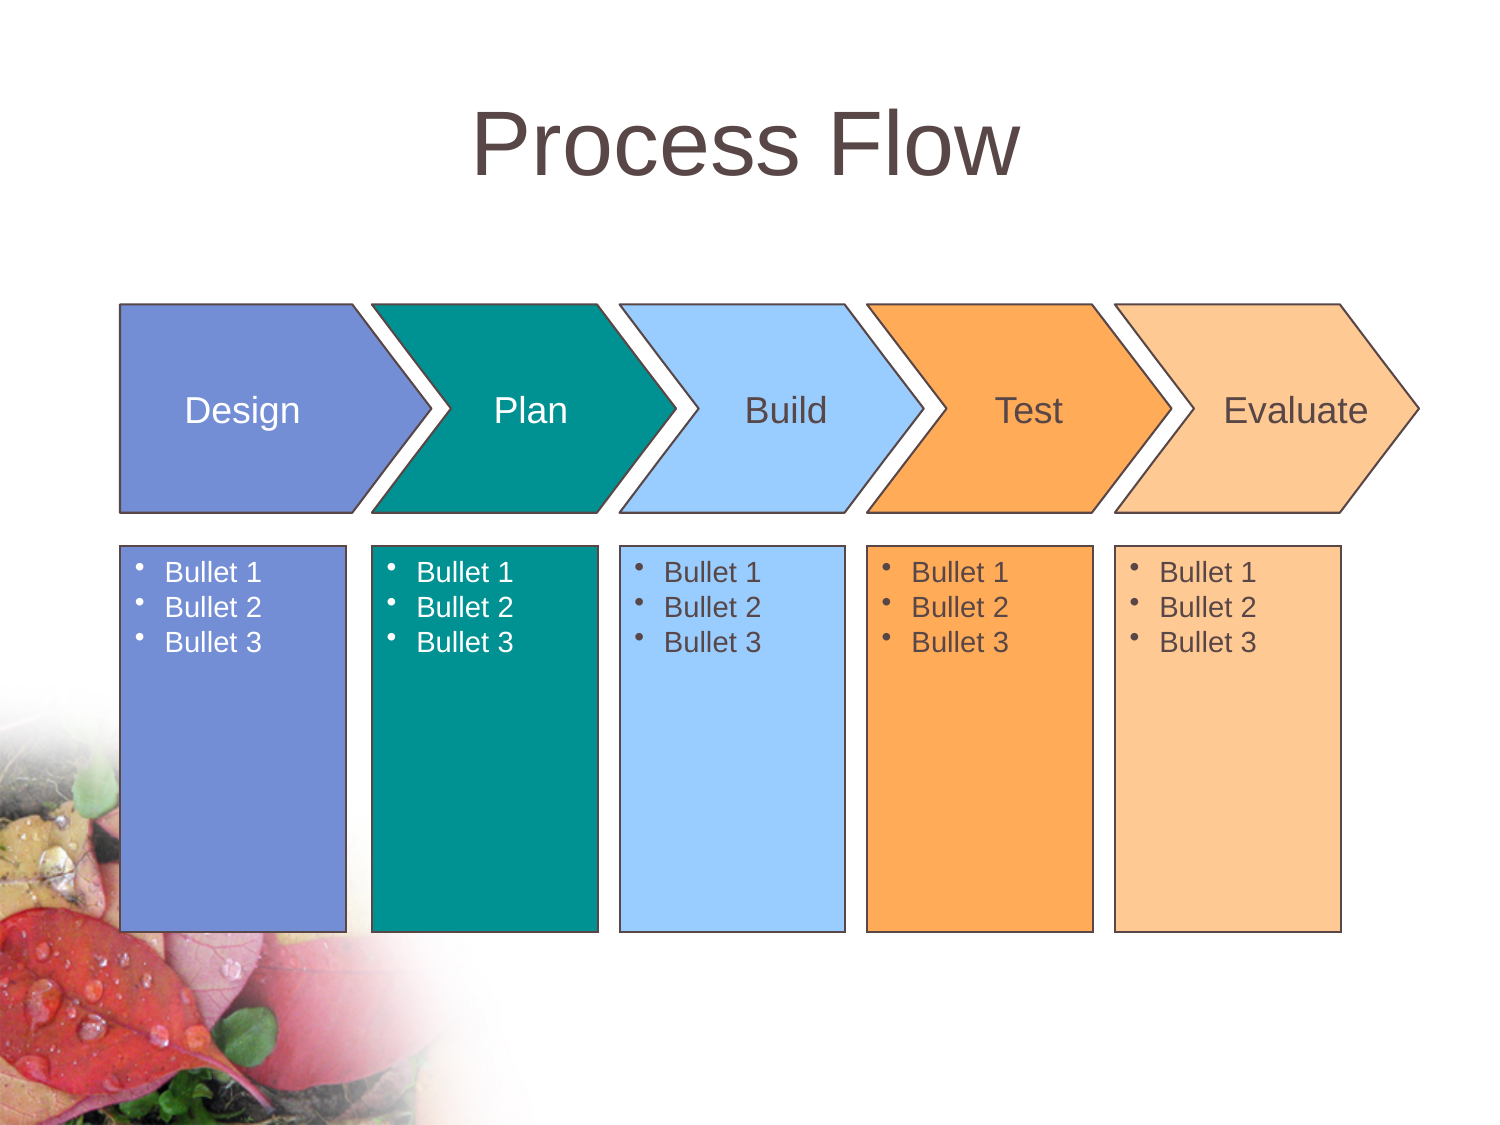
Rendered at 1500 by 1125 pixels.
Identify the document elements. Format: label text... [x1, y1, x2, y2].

text_box Build [729, 378, 843, 439]
text_box Design [169, 378, 316, 439]
text_box Plan [478, 378, 584, 439]
text_box Bullet 1 Bullet 2 Bullet 3 [1114, 546, 1341, 933]
text_box Bullet 1 Bullet 2 Bullet 3 [619, 546, 846, 933]
text_box [371, 304, 677, 513]
text_box Bullet 1 Bullet 2 Bullet 3 [120, 546, 346, 933]
text_box [120, 304, 432, 513]
text_box [619, 304, 924, 513]
text_box [1114, 304, 1420, 513]
text_box Evaluate [1208, 378, 1384, 439]
text_box Bullet 1 Bullet 2 Bullet 3 [371, 546, 598, 933]
picture [0, 107, 1360, 1125]
text_box Test [979, 378, 1079, 439]
text_box [866, 304, 1172, 513]
title Process Flow [75, 45, 1418, 233]
text_box Bullet 1 Bullet 2 Bullet 3 [866, 546, 1093, 933]
